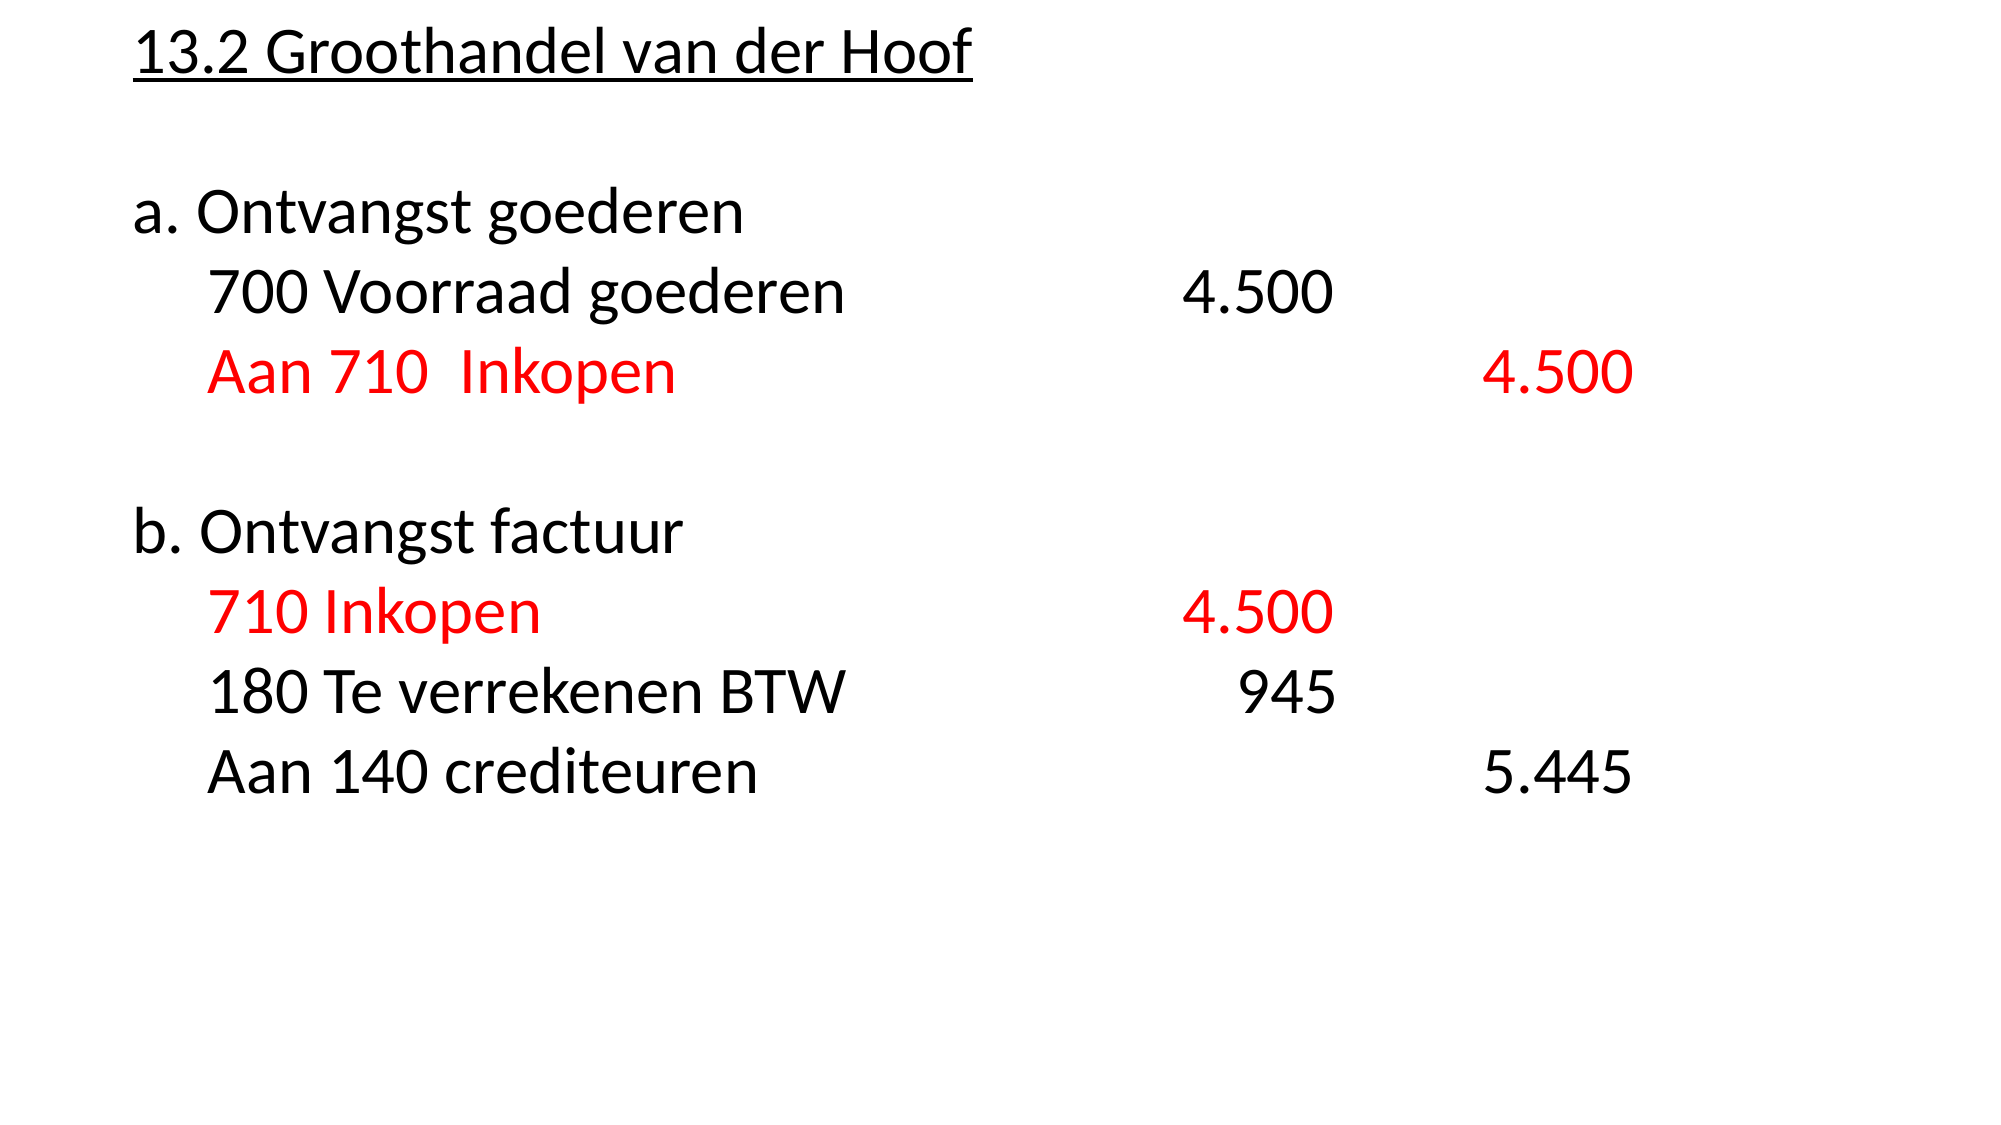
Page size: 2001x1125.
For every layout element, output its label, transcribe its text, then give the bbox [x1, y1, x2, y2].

text_box 13.2 Groothandel van der Hoof a. Ontvangst goederen 700 Voorraad goederen 4.500 Aan 710 Inkopen 4.500 b. Ontvangst factuur 710 Inkopen 4.500 180 Te verrekenen BTW 945 Aan 140 crediteuren 5.445 [117, 0, 1830, 895]
